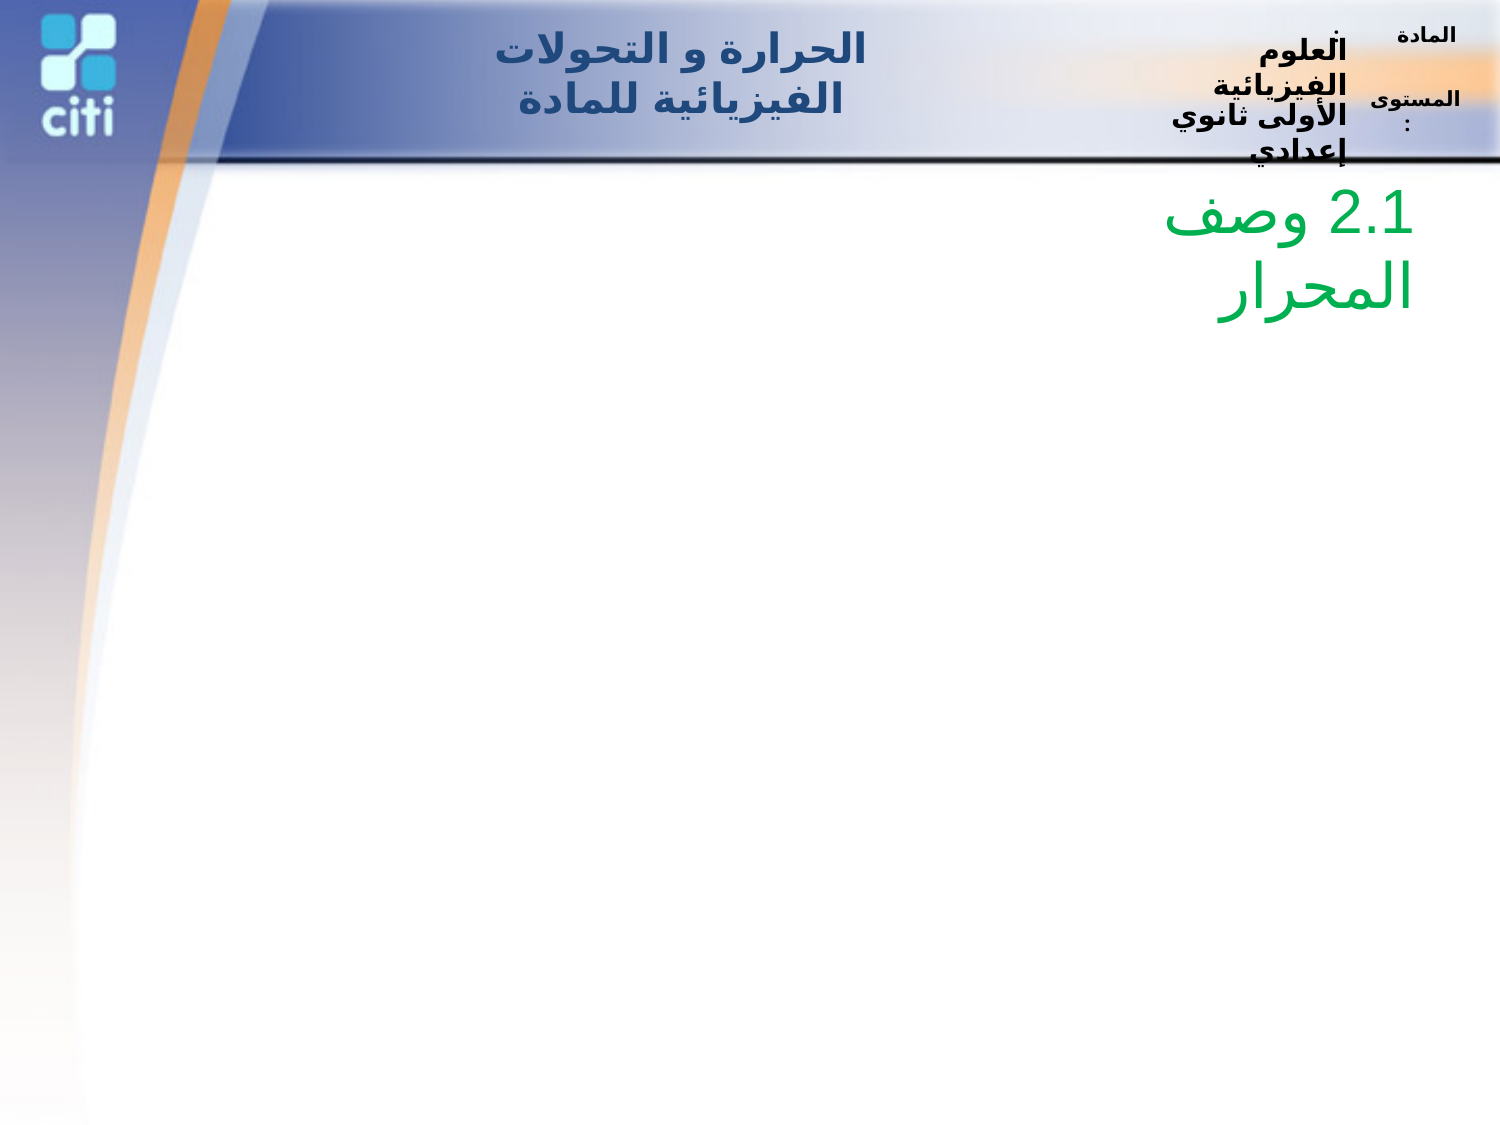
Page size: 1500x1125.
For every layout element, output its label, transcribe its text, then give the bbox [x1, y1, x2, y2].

text_box 2.1 وصف المحرار [984, 163, 1430, 329]
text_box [399, 23, 1478, 140]
picture [0, 0, 1500, 1125]
